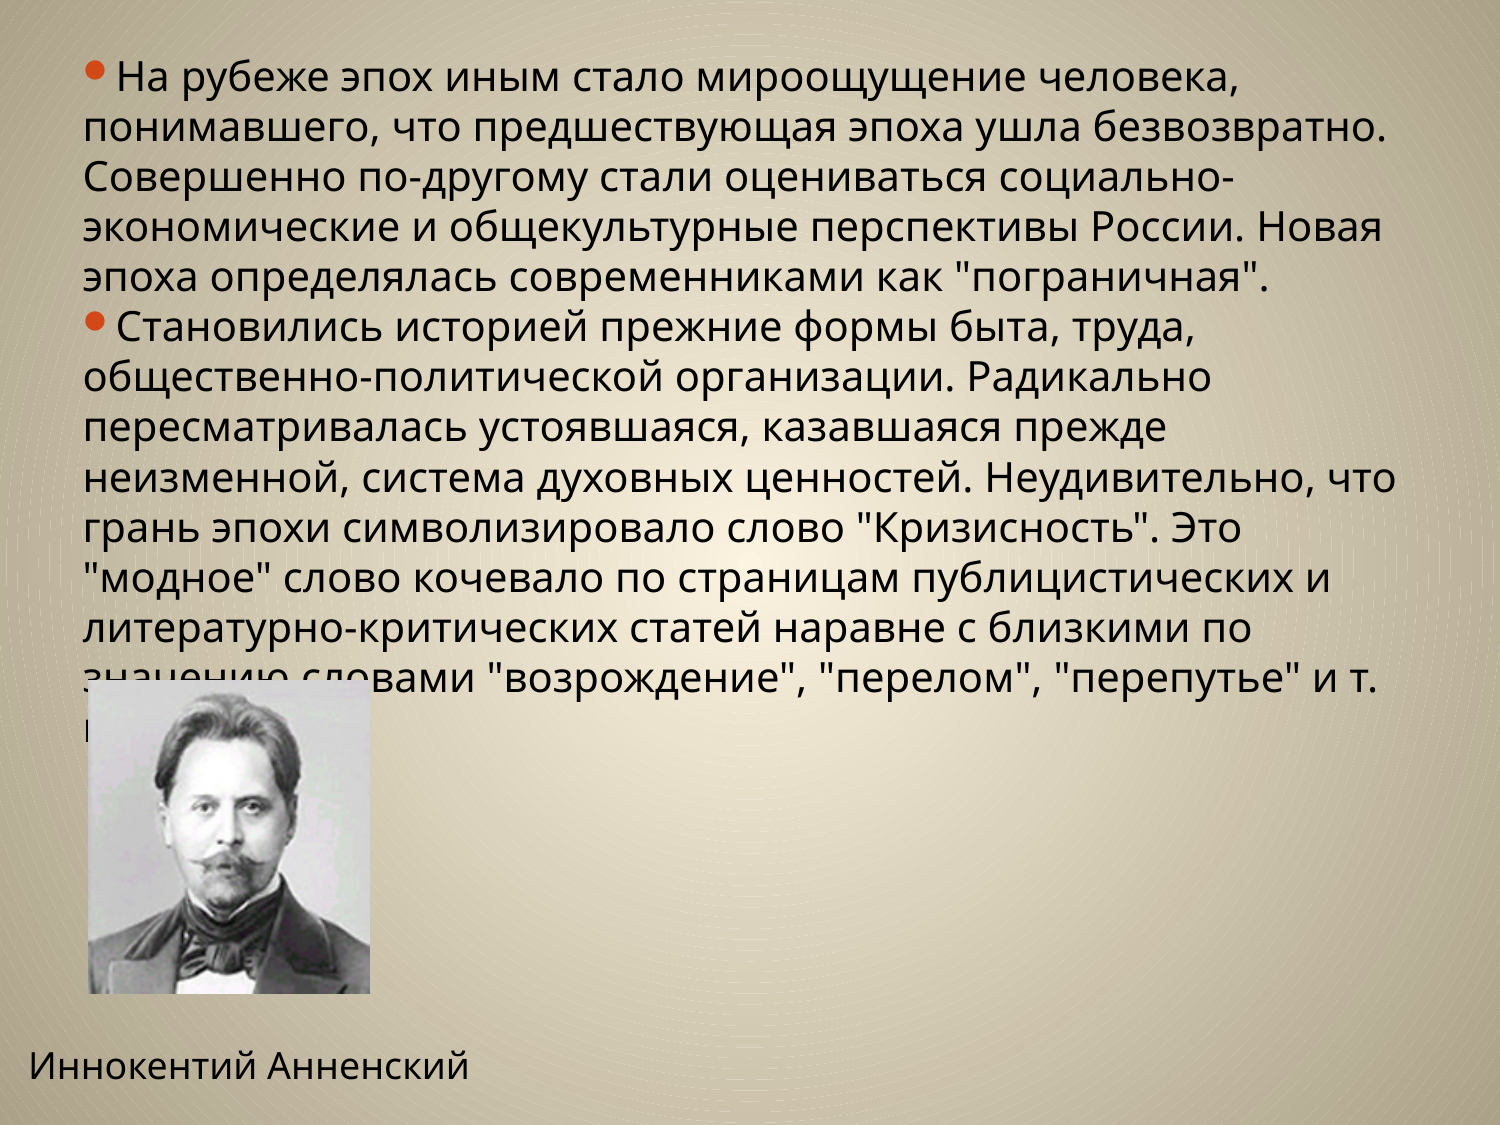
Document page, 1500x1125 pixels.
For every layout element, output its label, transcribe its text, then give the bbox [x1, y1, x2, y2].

text_box Иннокентий Анненский [13, 1034, 486, 1095]
picture [88, 680, 370, 994]
list На рубеже эпох иным стало мироощущение человека, понимавшего, что предшествующая эпоха ушла безвозвратно. Совершенно по-другому стали оцениваться социально-экономические и общекультурные перспективы России. Новая эпоха определялась современниками как "пограничная". Становились историей прежние формы быта, труда, общественно-политической организации. Радикально пересматривалась устоявшаяся, казавшаяся прежде неизменной, система духовных ценностей. Неудивительно, что грань эпохи символизировало слово "Кризисность". Это "модное" слово кочевало по страницам публицистических и литературно-критических статей наравне с близкими по значению словами "возрождение", "перелом", "перепутье" и т. п. [75, 42, 1425, 681]
